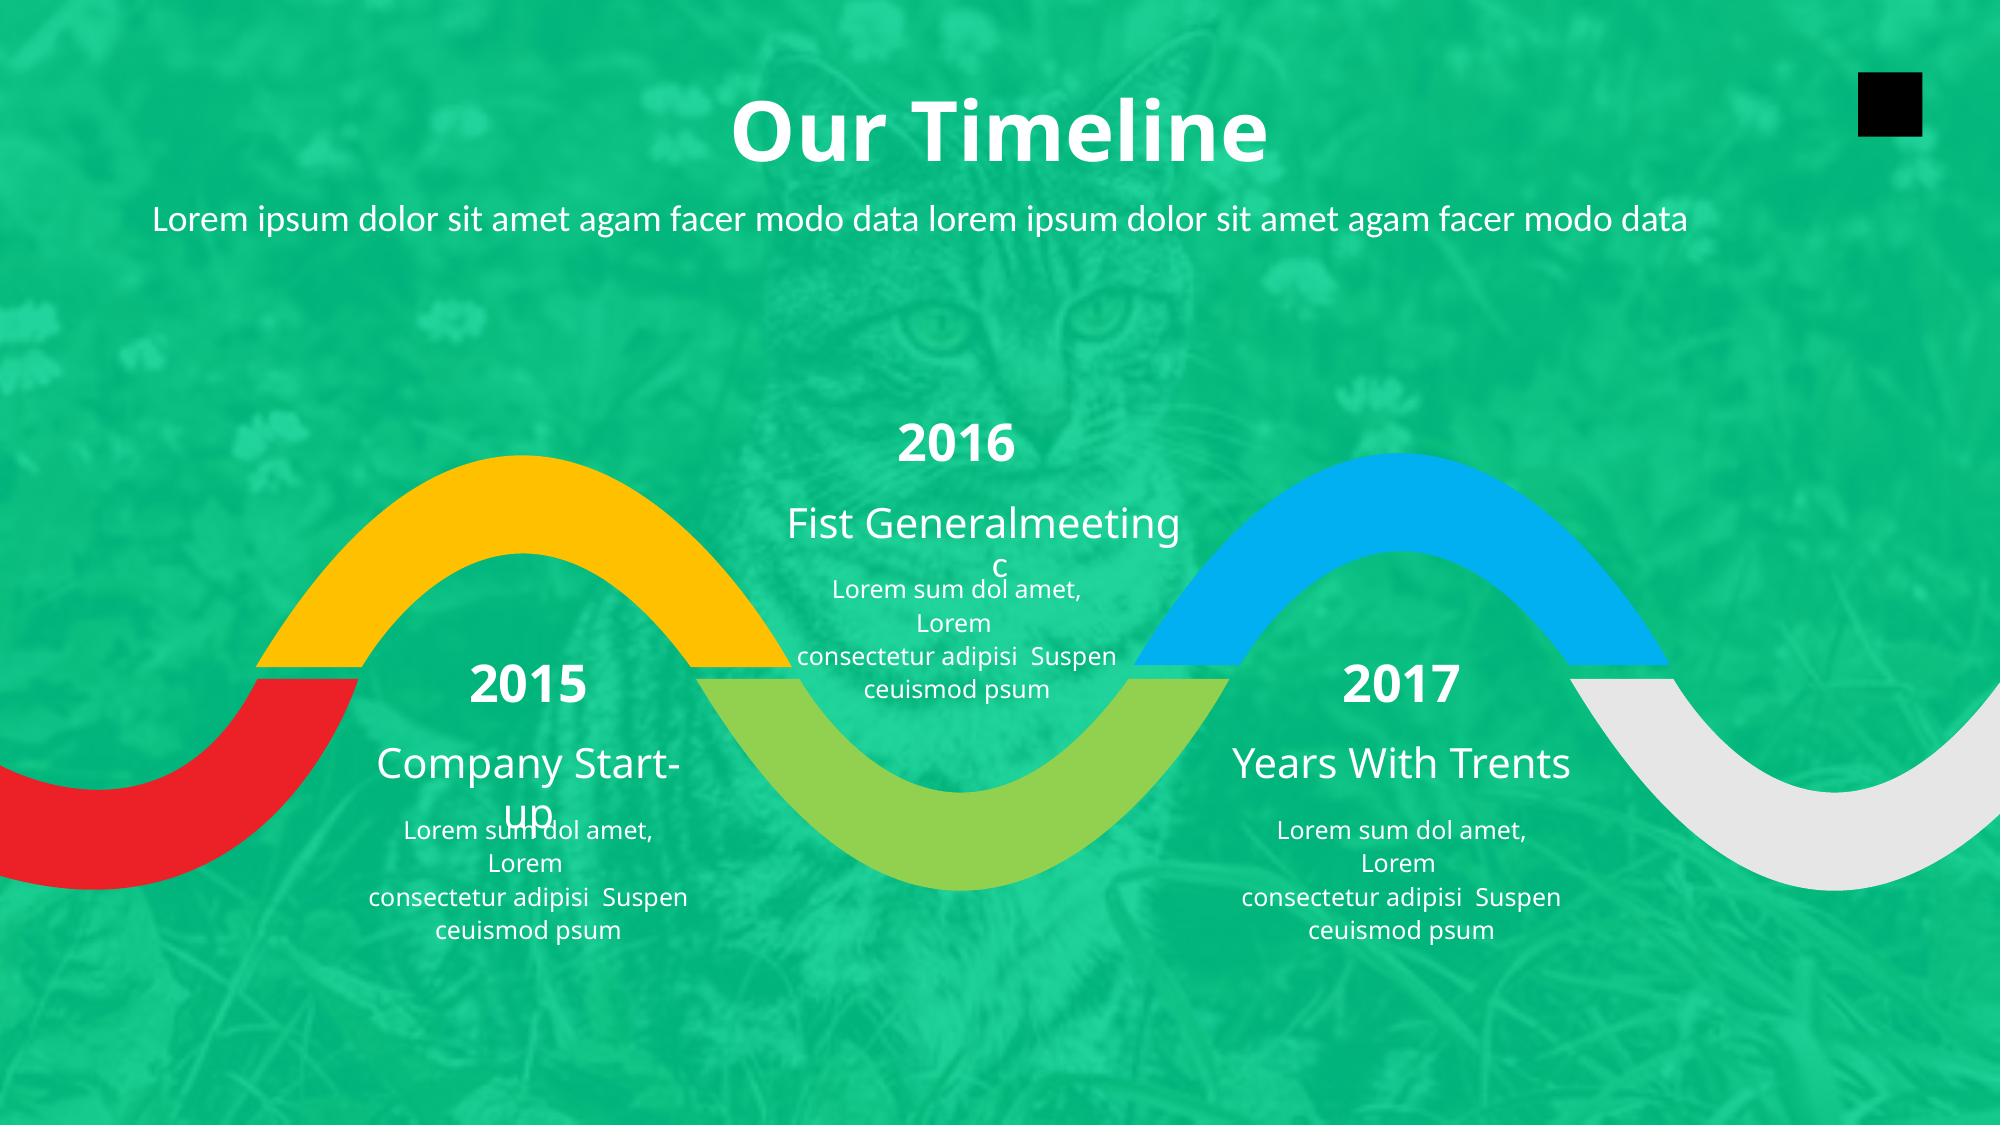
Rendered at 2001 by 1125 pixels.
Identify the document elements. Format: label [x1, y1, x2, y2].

text_box [0, 188, 2000, 1125]
picture [0, 0, 2000, 188]
